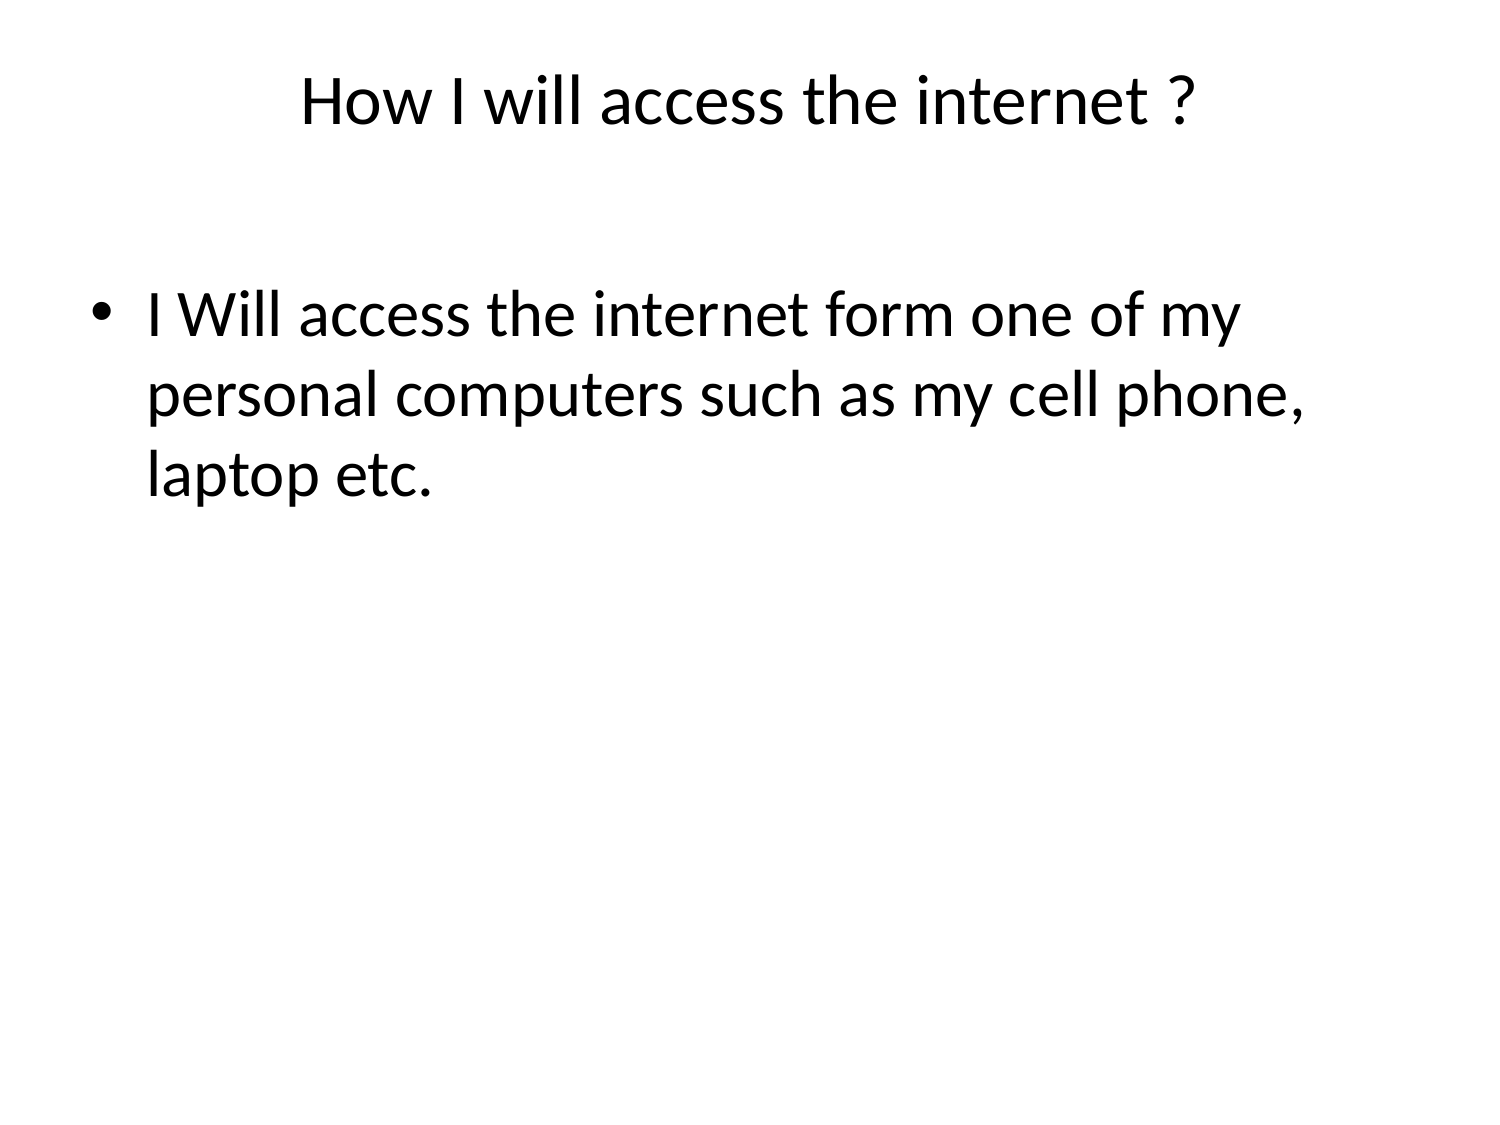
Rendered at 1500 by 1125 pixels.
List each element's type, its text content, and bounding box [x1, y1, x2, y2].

title How I will access the internet ? [75, 45, 1425, 233]
list I Will access the internet form one of my personal computers such as my cell phone, laptop etc. [75, 262, 1425, 1005]
